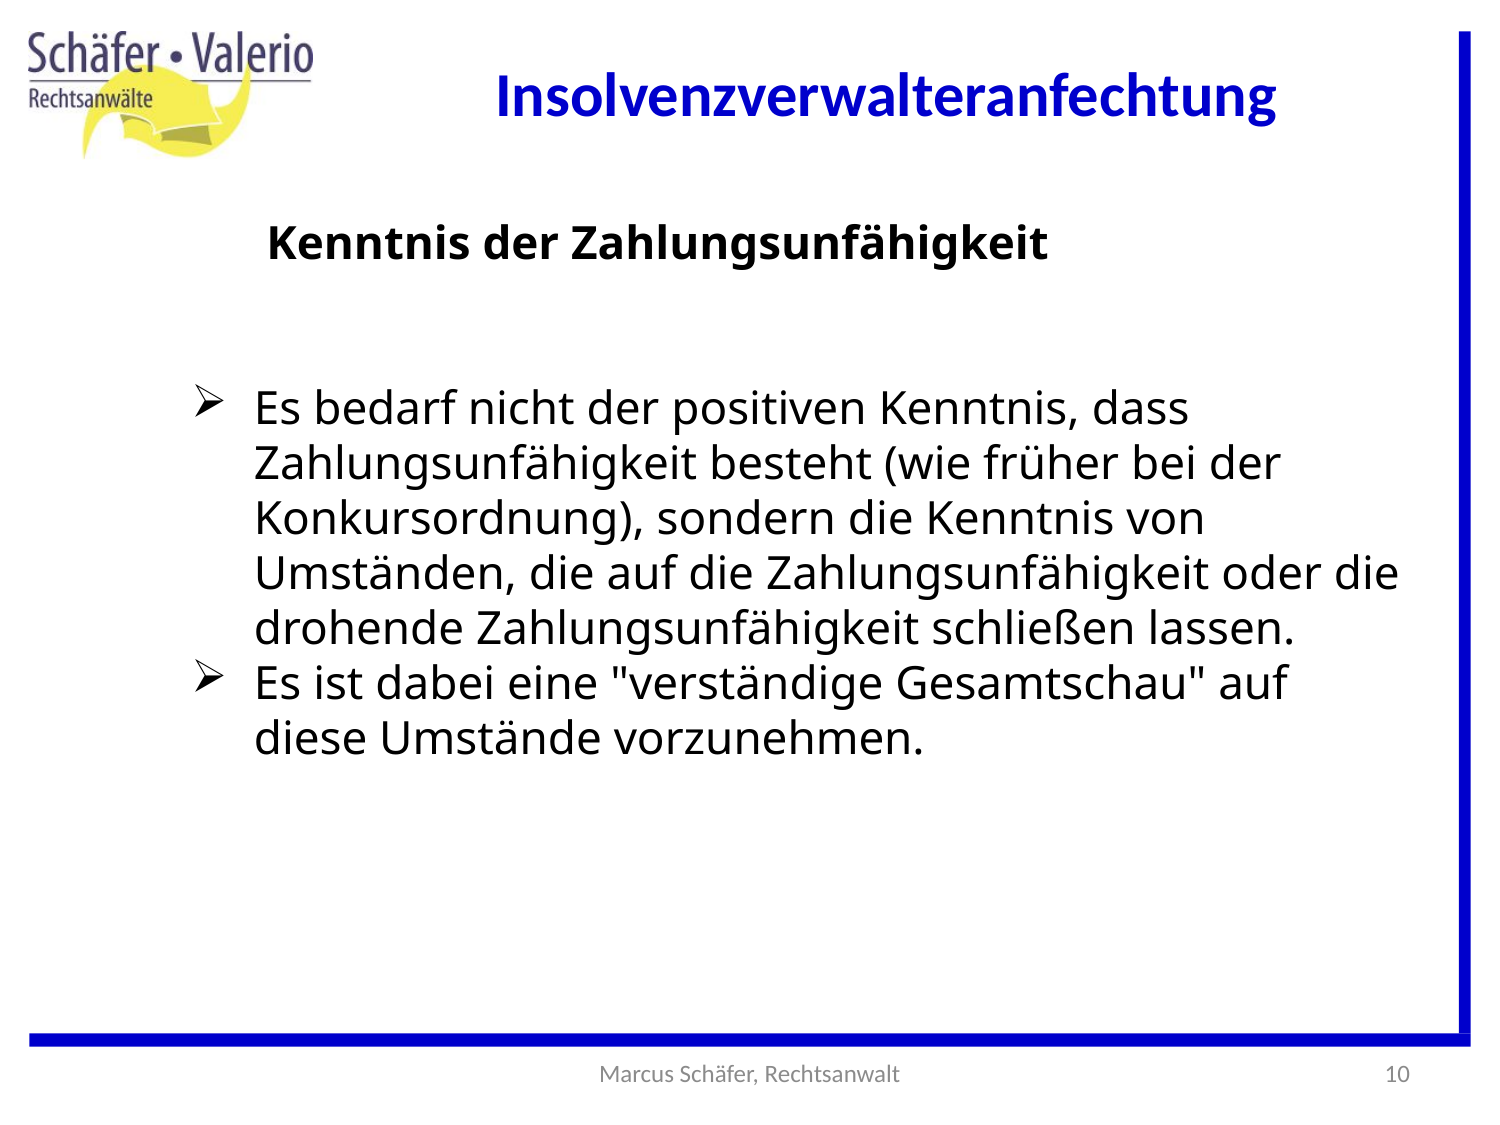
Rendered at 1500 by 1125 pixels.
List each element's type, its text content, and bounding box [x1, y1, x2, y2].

slide_number 10 [1074, 1055, 1425, 1103]
footer Marcus Schäfer, Rechtsanwalt [512, 1055, 988, 1103]
picture [28, 31, 314, 160]
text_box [29, 31, 1471, 1048]
